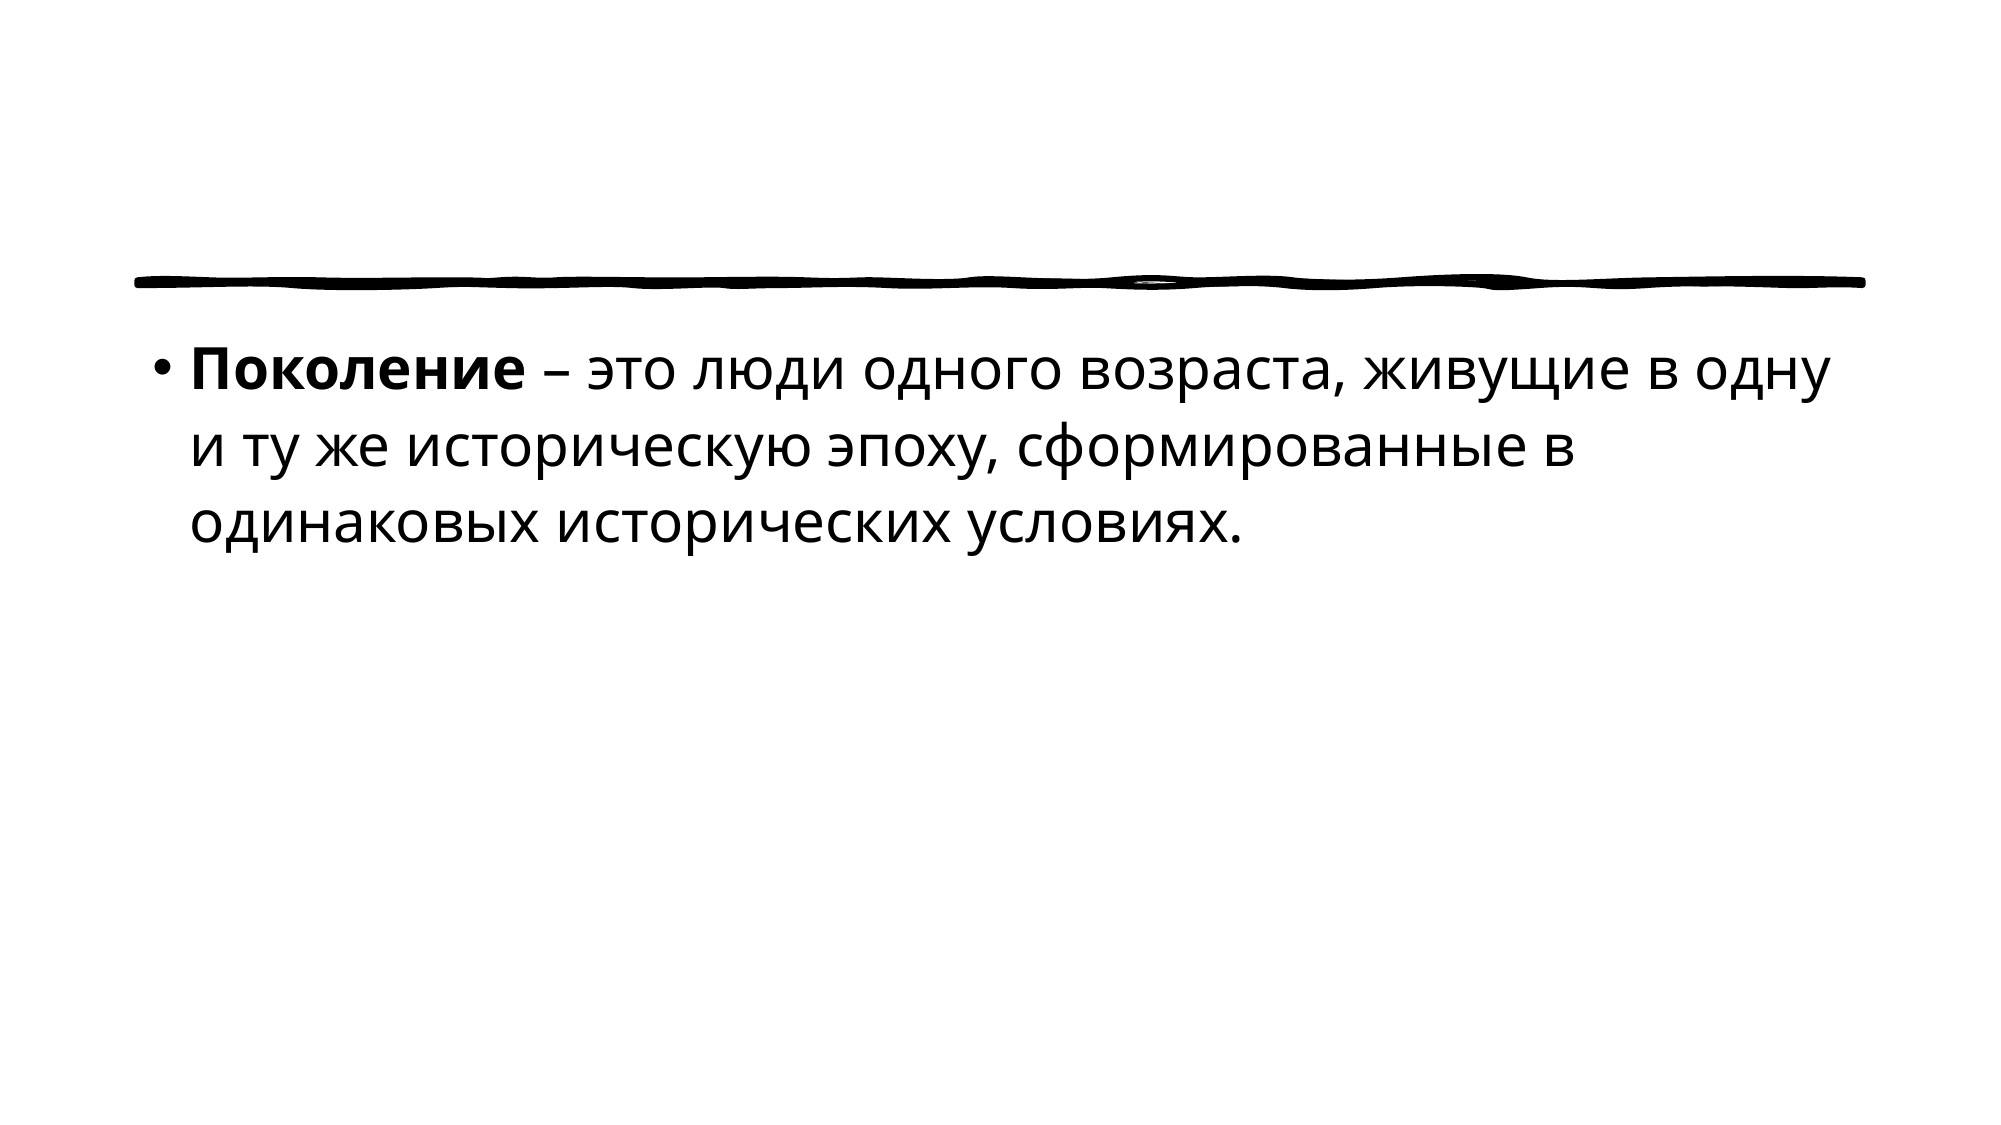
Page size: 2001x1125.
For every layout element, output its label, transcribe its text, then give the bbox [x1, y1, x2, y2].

list Поколение – это люди одного возраста, живущие в одну и ту же историческую эпоху, сформированные в одинаковых исторических условиях. [137, 316, 1863, 1014]
